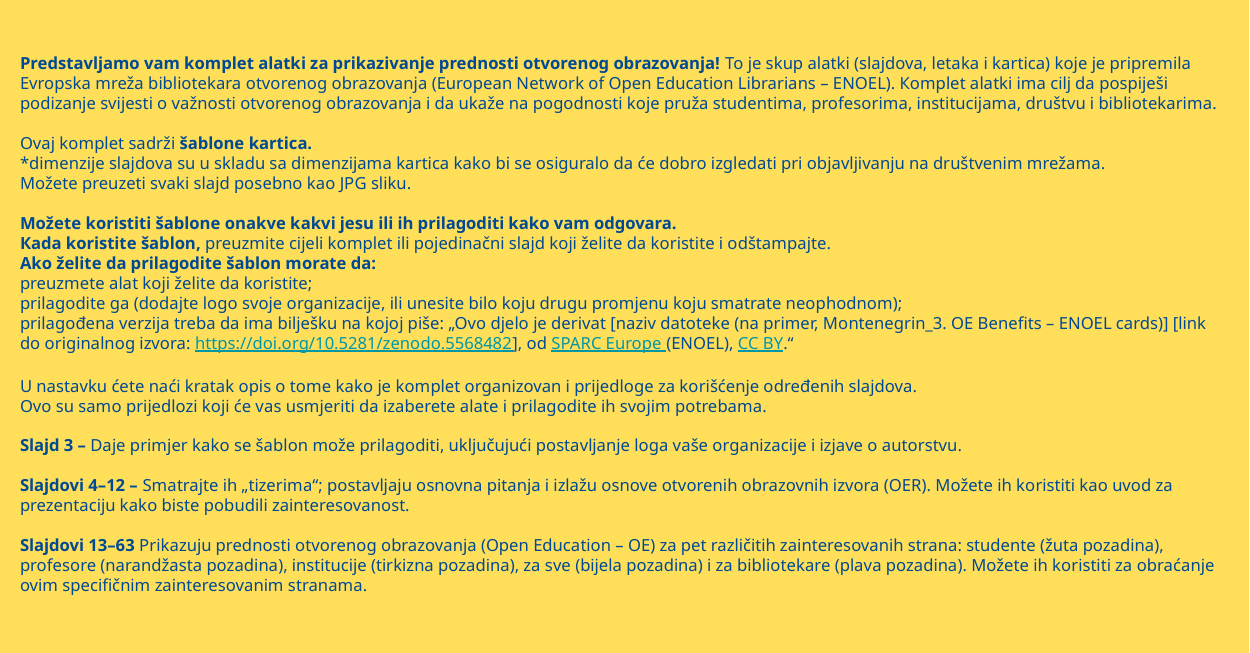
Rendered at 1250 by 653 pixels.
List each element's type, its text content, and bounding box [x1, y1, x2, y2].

text_box Predstavljamo vam komplet alatki za prikazivanje prednosti otvorenog obrazovanja! To je skup alatki (slajdova, letaka i kartica) koje je pripremila Evropska mreža bibliotekara otvorenog obrazovanja (European Network of Open Education Librarians – ENOEL). Кomplet alatki ima cilj da pospiješi podizanje svijesti o važnosti otvorenog obrazovanja i da ukaže na pogodnosti koje pruža studentima, profesorima, institucijama, društvu i bibliotekarima. Ovaj komplet sadrži šablone kartica. *dimenzije slajdova su u skladu sa dimenzijama kartica kako bi se osiguralo da će dobro izgledati pri objavljivanju na društvenim mrežama. Možete preuzeti svaki slajd posebno kao JPG sliku. Možete koristiti šablone onakve kakvi jesu ili ih prilagoditi kako vam odgovara. Кada koristite šablon, preuzmite cijeli komplet ili pojedinačni slajd koji želite da koristite i odštampajte. Ako želite da prilagodite šablon morate da: preuzmete alat koji želite da koristite; prilagodite ga (dodajte logo svoje organizacije, ili unesite bilo koju drugu promjenu koju smatrate neophodnom); prilagođena verzija treba da ima bilješku na kojoj piše: „Ovo djelo je derivat [naziv datoteke (na primer, Montenegrin_3. OE Benefits – ENOEL cards)] [link do originalnog izvora: https://doi.org/10.5281/zenodo.5568482], od SPARC Europe (ENOEL), CC BY.“ U nastavku ćete naći kratak opis o tome kako je komplet organizovan i prijedloge za korišćenje određenih slajdova. Ovo su samo prijedlozi koji će vas usmjeriti da izaberete alate i prilagodite ih svojim potrebama. Slajd 3 – Daje primjer kako se šablon može prilagoditi, uključujući postavljanje loga vaše organizacije i izjave o autorstvu. Slajdovi 4–12 – Smatrajte ih „tizerima“; postavljaju osnovna pitanja i izlažu osnove otvorenih obrazovnih izvora (OER). Možete ih koristiti kao uvod za prezentaciju kako biste pobudili zainteresovanost. Slajdovi 13–63 Prikazuju prednosti otvorenog obrazovanja (Open Education – OE) za pet različitih zainteresovanih strana: studente (žuta pozadina), profesore (narandžasta pozadina), institucije (tirkizna pozadina), za sve (bijela pozadina) i za bibliotekare (plava pozadina). Možete ih koristiti za obraćanje ovim specifičnim zainteresovanim stranama. [7, 40, 1237, 608]
